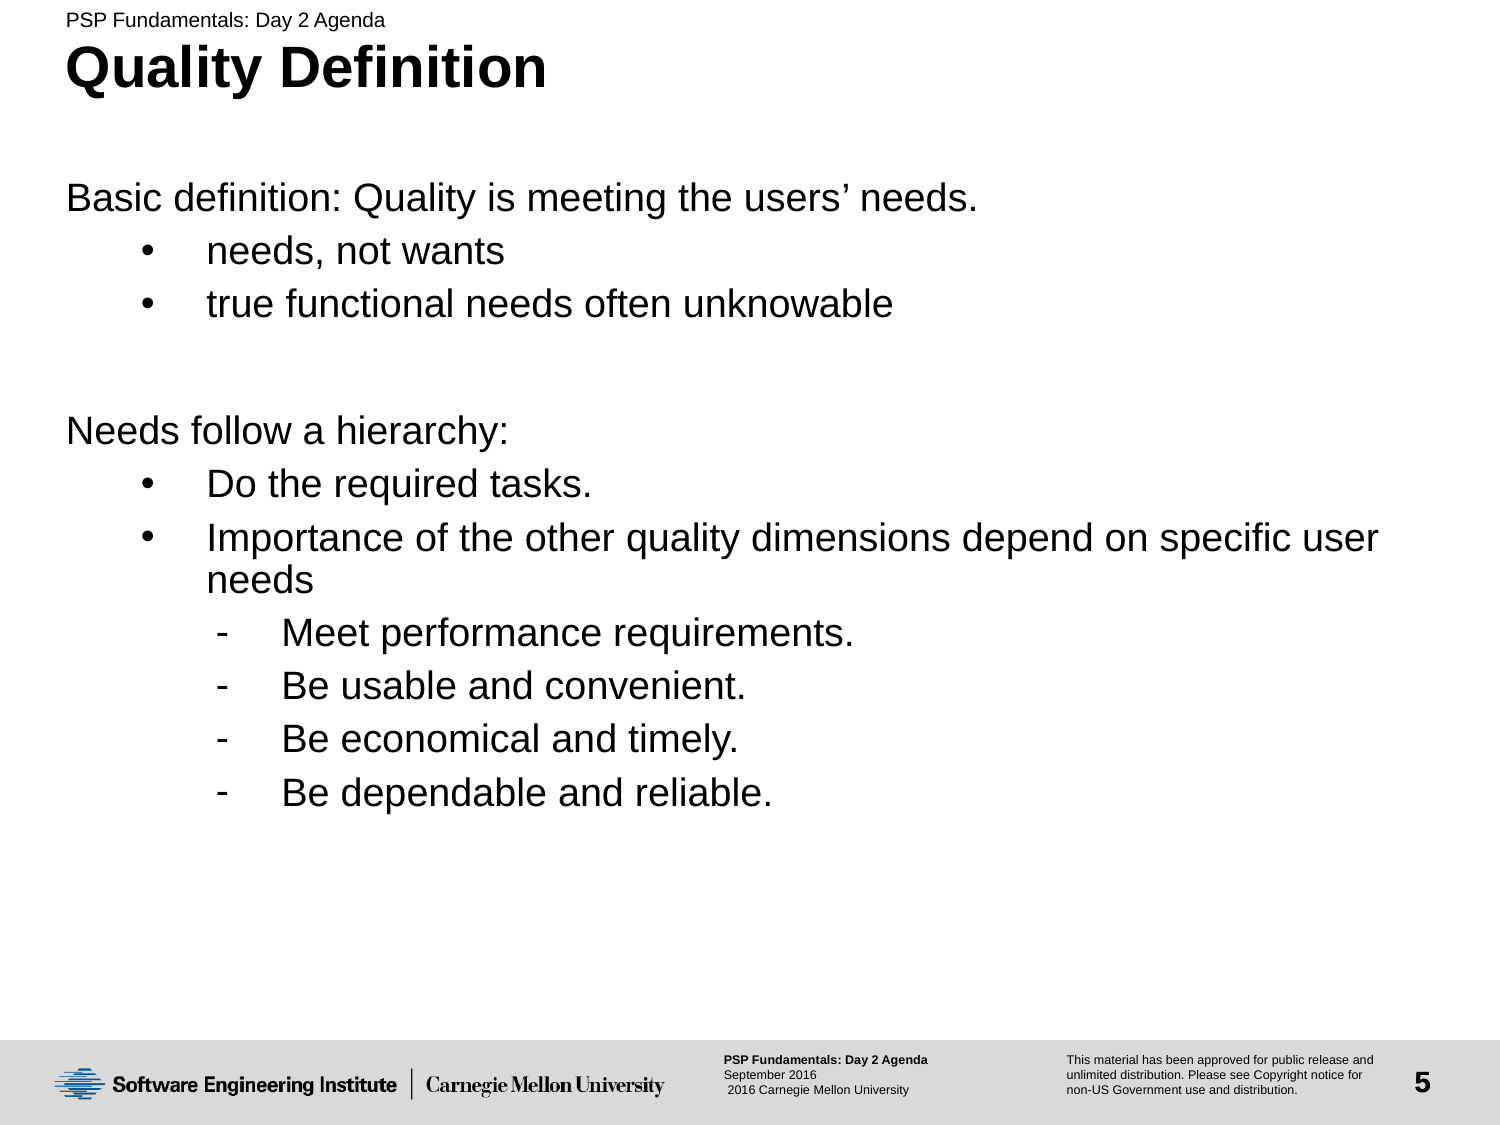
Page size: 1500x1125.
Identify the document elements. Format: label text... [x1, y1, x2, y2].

picture [46, 1061, 673, 1104]
list Basic definition: Quality is meeting the users’ needs. needs, not wants true functional needs often unknowable Needs follow a hierarchy: Do the required tasks. Importance of the other quality dimensions depend on specific user needs Meet performance requirements. Be usable and convenient. Be economical and timely. Be dependable and reliable. [65, 177, 1431, 1000]
title Quality Definition [65, 37, 1430, 148]
